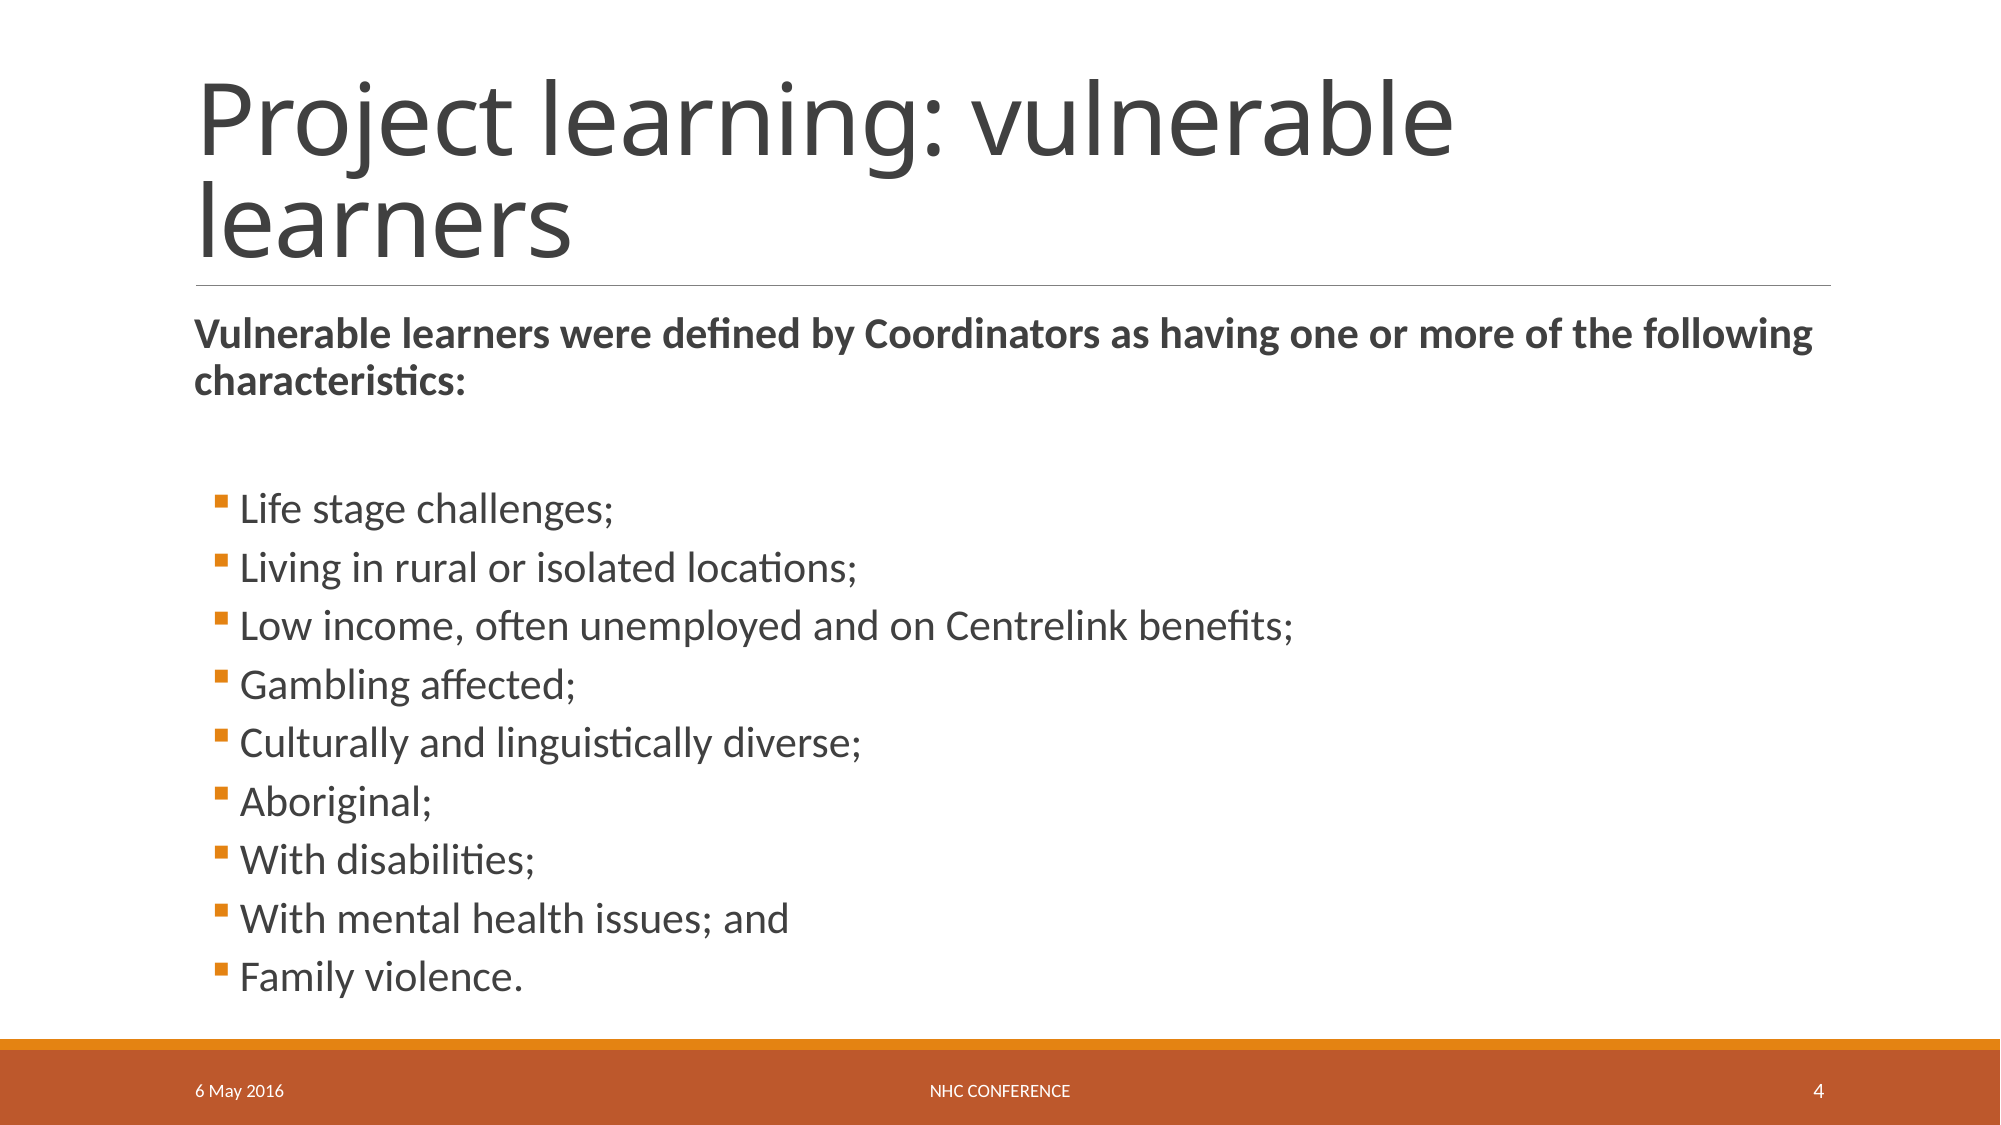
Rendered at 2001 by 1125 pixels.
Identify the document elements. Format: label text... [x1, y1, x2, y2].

footer NHC Conference [604, 1059, 1396, 1120]
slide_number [180, 1059, 586, 1120]
slide_number 4 [1624, 1059, 1840, 1120]
title Project learning: vulnerable learners [180, 47, 1830, 285]
list Vulnerable learners were defined by Coordinators as having one or more of the following characteristics: Life stage challenges; Living in rural or isolated locations; Low income, often unemployed and on Centrelink benefits; Gambling affected; Culturally and linguistically diverse; Aboriginal; With disabilities; With mental health issues; and Family violence. [180, 302, 1830, 1012]
